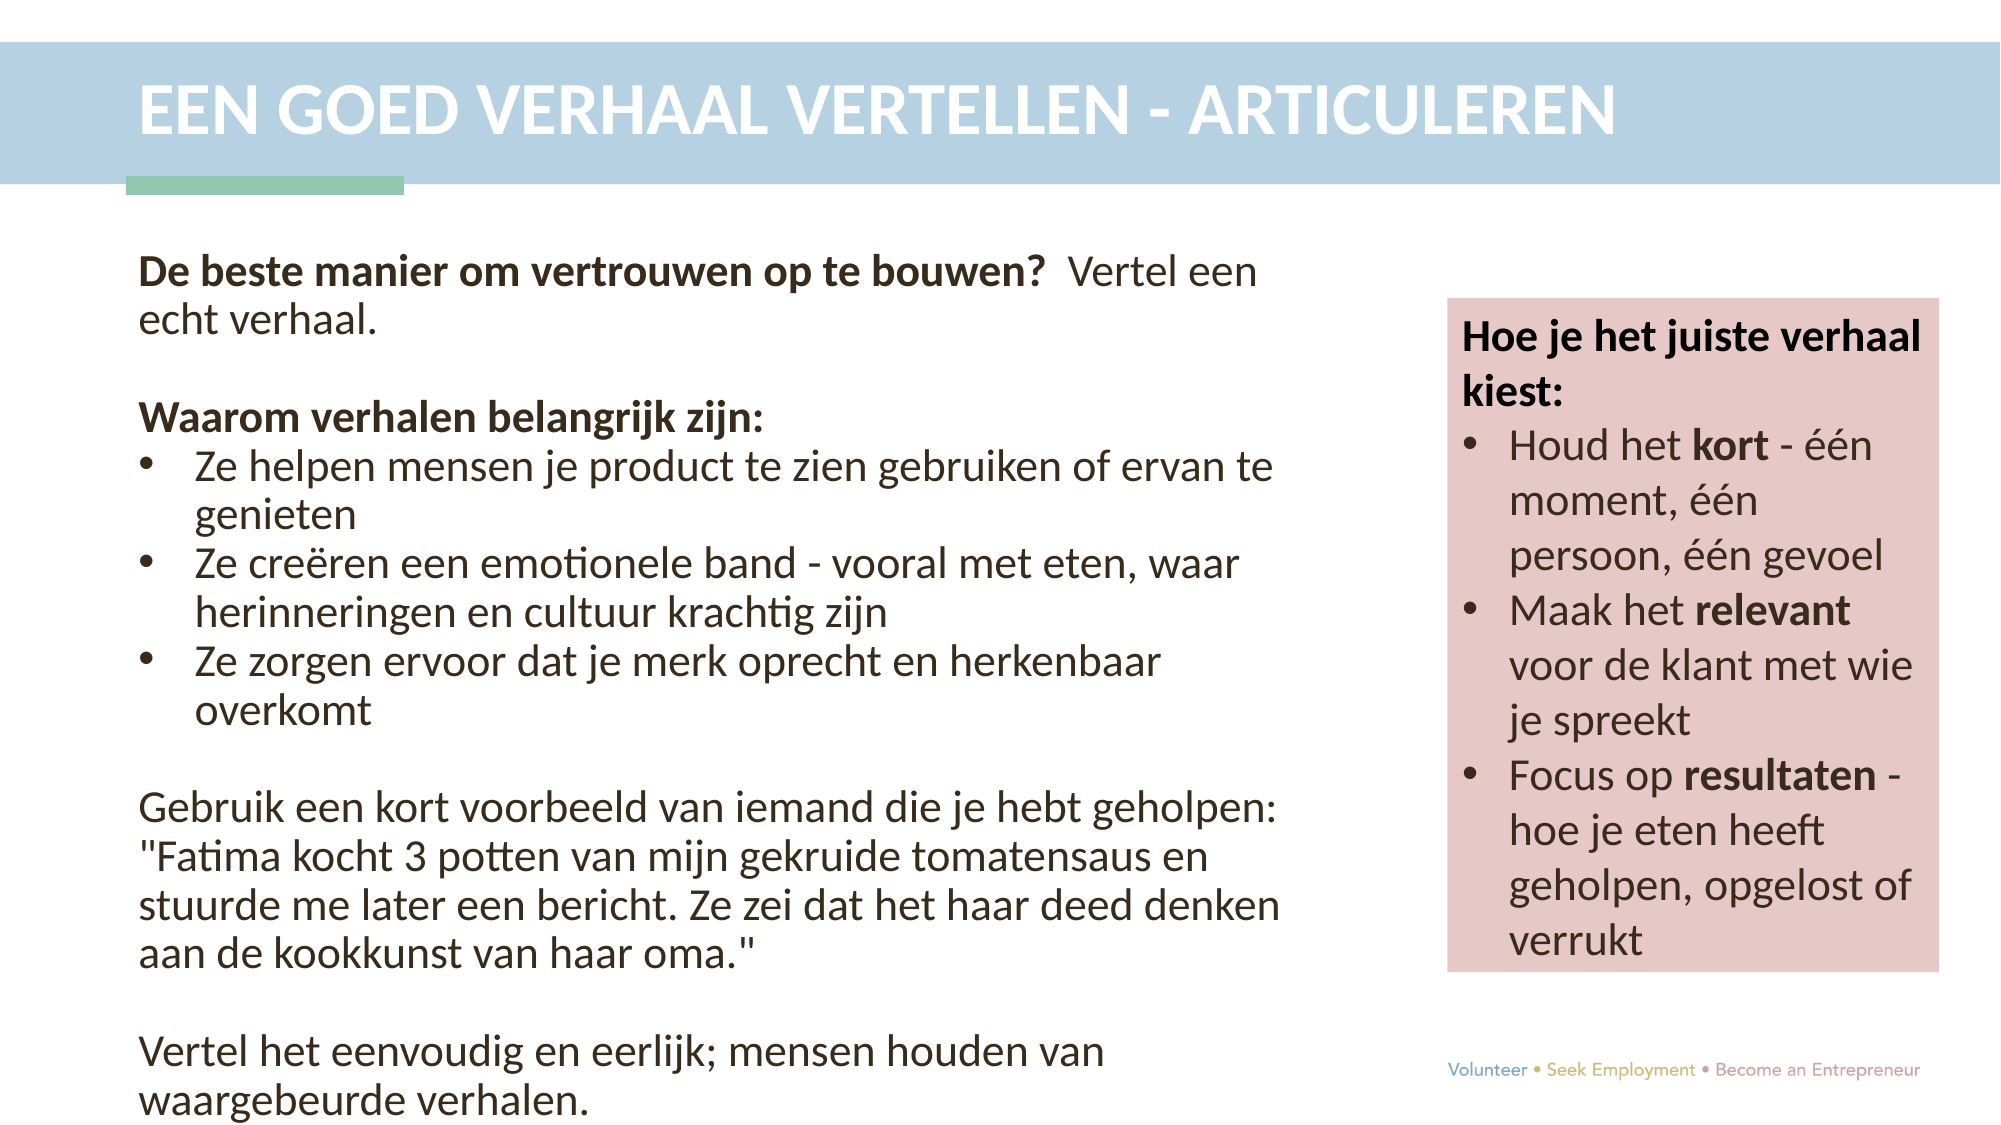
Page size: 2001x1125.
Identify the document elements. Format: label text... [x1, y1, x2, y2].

picture [1418, 1046, 1971, 1103]
text_box Hoe je het juiste verhaal kiest: Houd het kort - één moment, één persoon, één gevoel Maak het relevant voor de klant met wie je spreekt Focus op resultaten - hoe je eten heeft geholpen, opgelost of verrukt [1447, 297, 1939, 973]
list De beste manier om vertrouwen op te bouwen? Vertel een echt verhaal. Waarom verhalen belangrijk zijn: Ze helpen mensen je product te zien gebruiken of ervan te genieten Ze creëren een emotionele band - vooral met eten, waar herinneringen en cultuur krachtig zijn Ze zorgen ervoor dat je merk oprecht en herkenbaar overkomt Gebruik een kort voorbeeld van iemand die je hebt geholpen: "Fatima kocht 3 potten van mijn gekruide tomatensaus en stuurde me later een bericht. Ze zei dat het haar deed denken aan de kookkunst van haar oma." Vertel het eenvoudig en eerlijk; mensen houden van waargebeurde verhalen. [123, 238, 1335, 961]
list EEN GOED VERHAAL VERTELLEN - ARTICULEREN [123, 51, 1913, 170]
